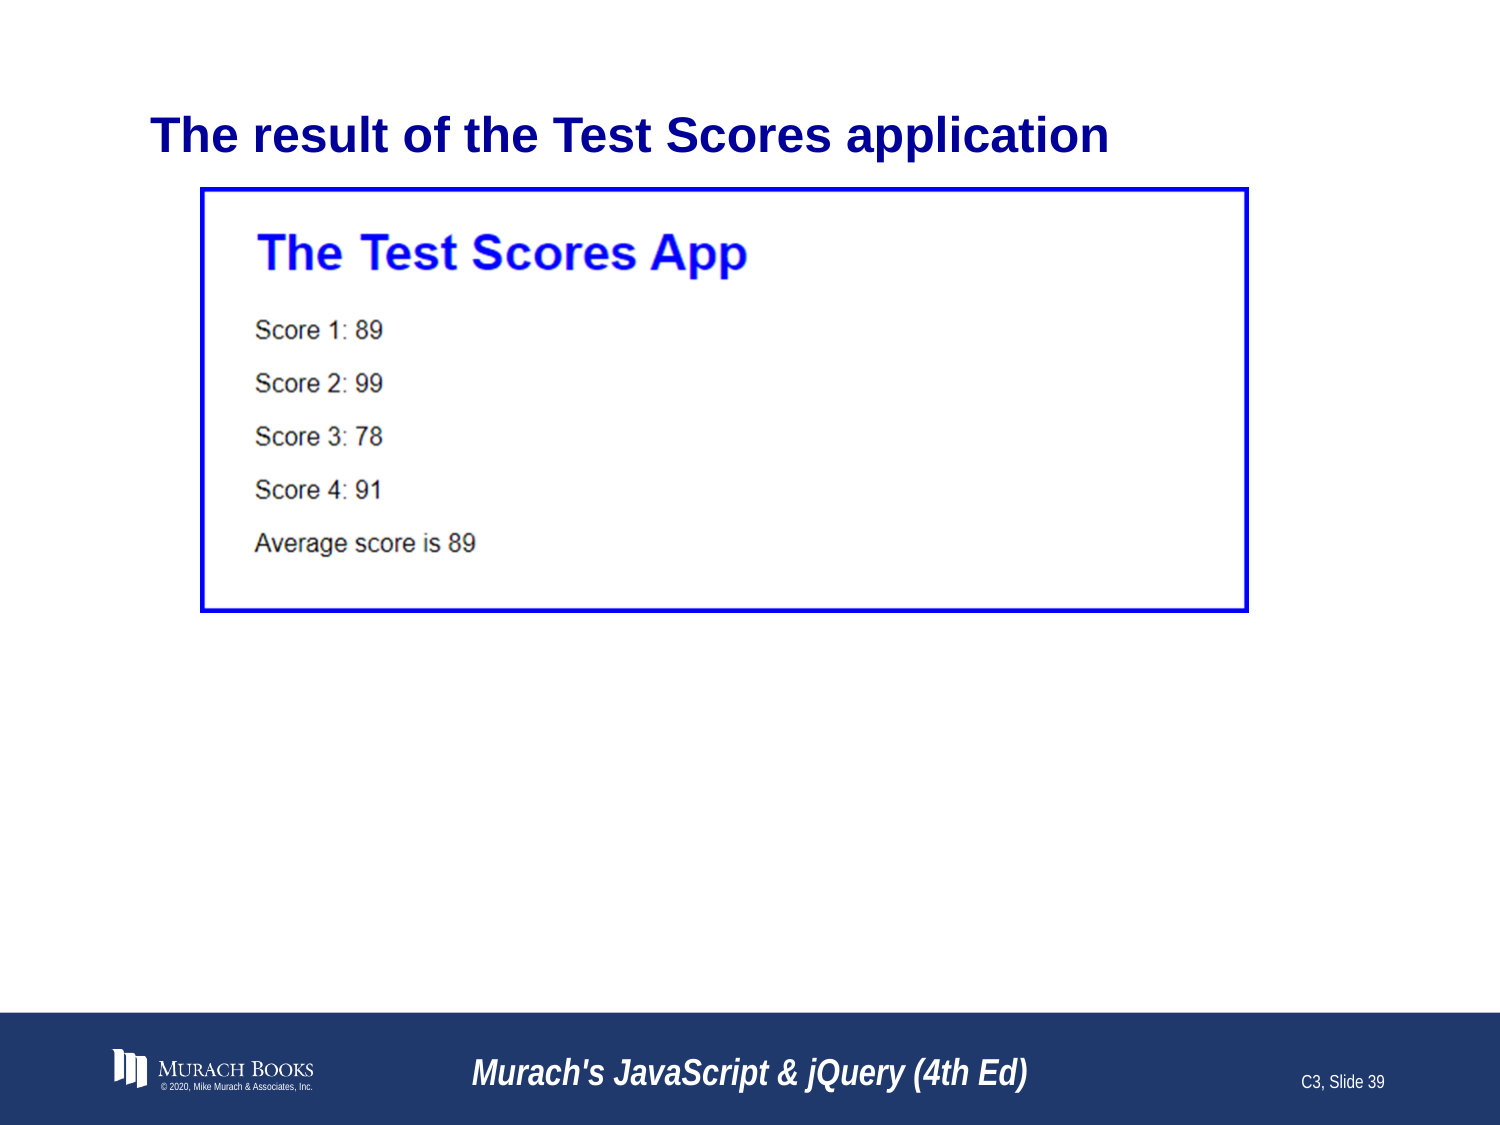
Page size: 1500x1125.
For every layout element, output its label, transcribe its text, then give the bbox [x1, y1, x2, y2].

slide_number C3, Slide 39 [1087, 1025, 1400, 1100]
footer © 2020, Mike Murach & Associates, Inc. [12, 1025, 463, 1100]
title The result of the Test Scores application [150, 102, 1350, 164]
slide_number Murach's JavaScript & jQuery (4th Ed) [463, 1025, 1050, 1100]
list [199, 187, 1249, 613]
